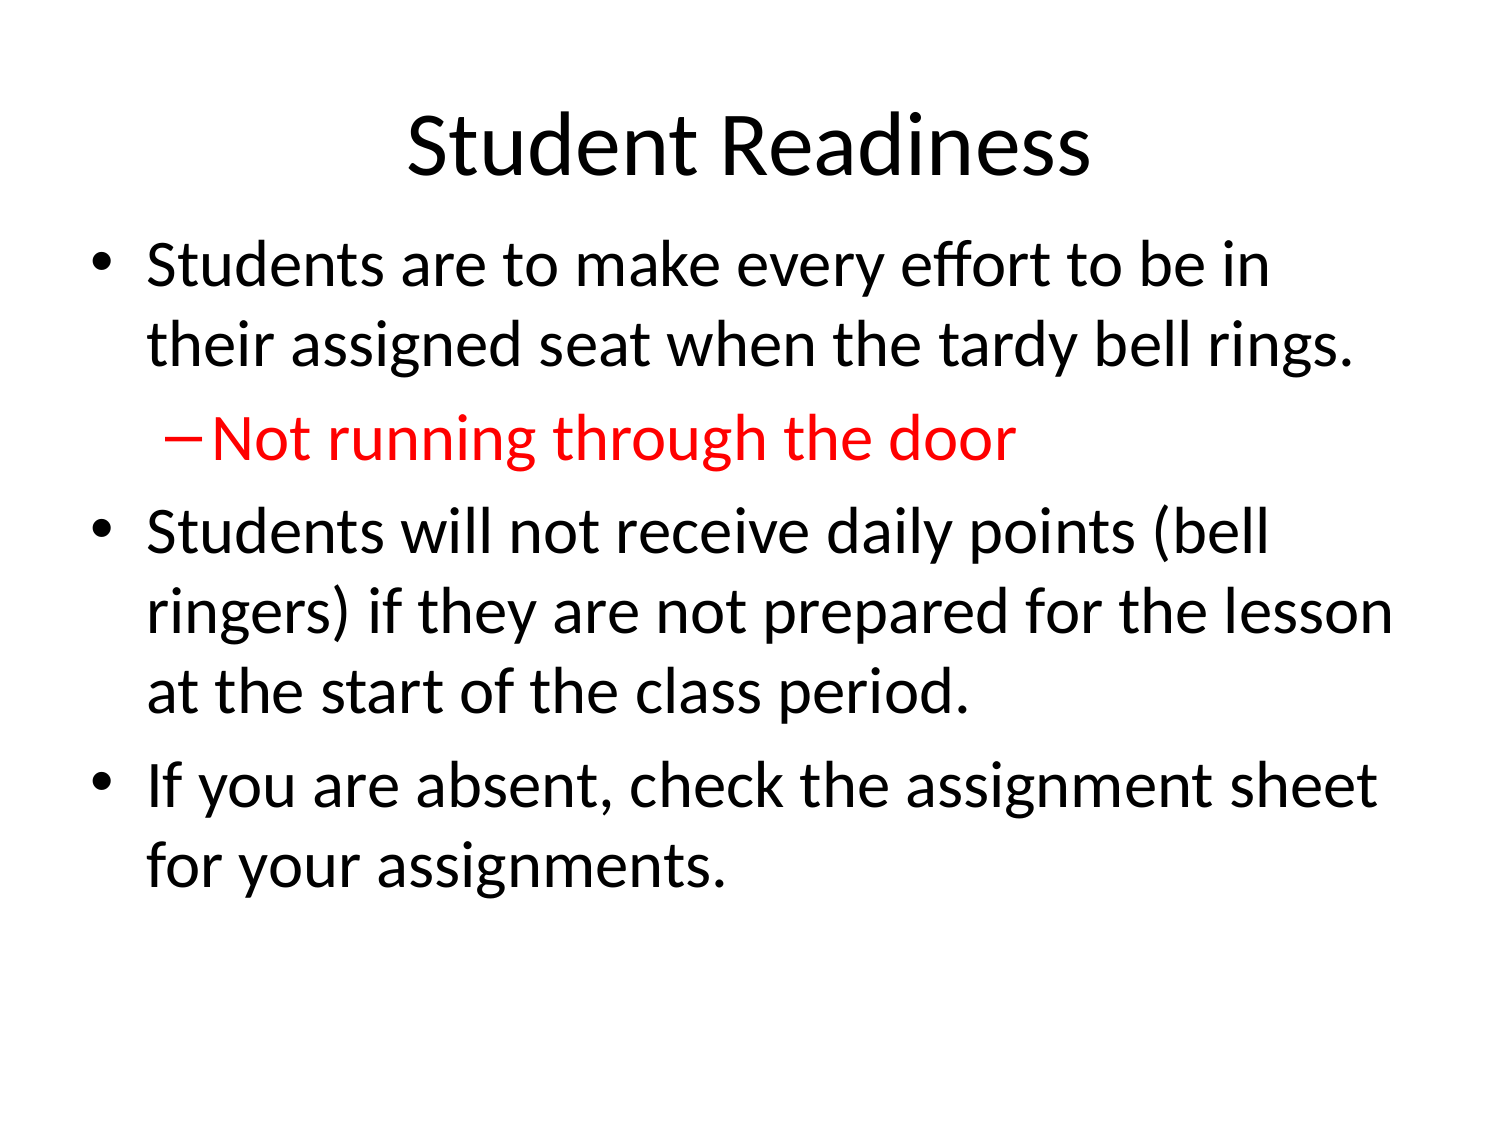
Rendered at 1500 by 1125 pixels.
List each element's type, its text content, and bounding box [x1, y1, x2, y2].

list Students are to make every effort to be in their assigned seat when the tardy bell rings. Not running through the door Students will not receive daily points (bell ringers) if they are not prepared for the lesson at the start of the class period. If you are absent, check the assignment sheet for your assignments. [75, 212, 1425, 1005]
title Student Readiness [75, 45, 1425, 212]
